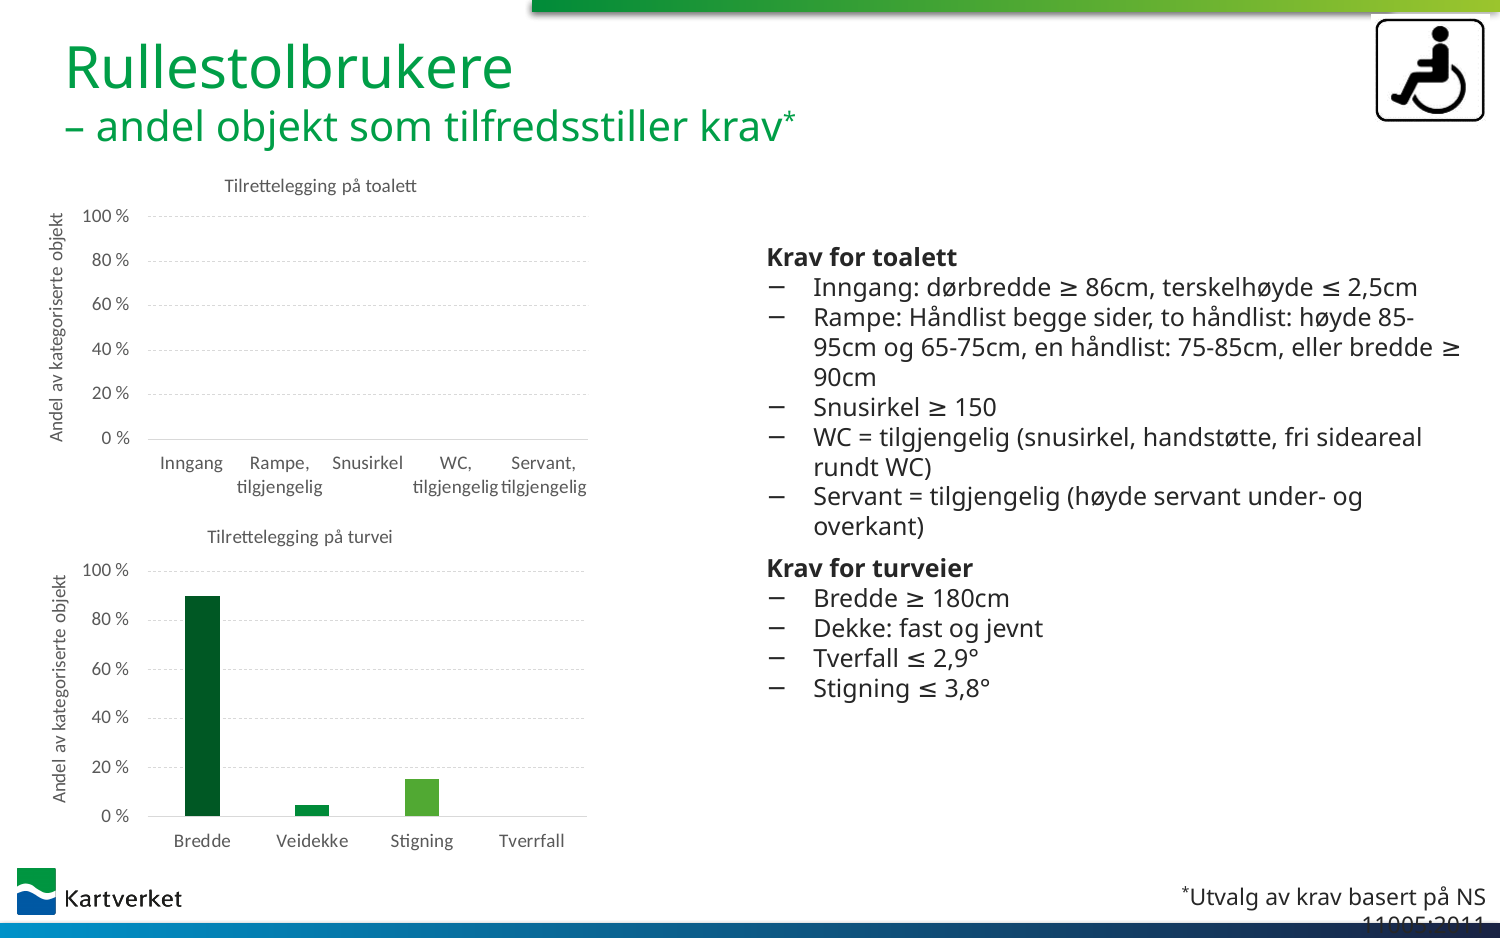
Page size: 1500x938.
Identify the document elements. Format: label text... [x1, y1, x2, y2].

picture [41, 520, 598, 859]
picture [1371, 13, 1491, 127]
text_box Krav for toalett Inngang: dørbredde ≥ 86cm, terskelhøyde ≤ 2,5cm Rampe: Håndlist begge sider, to håndlist: høyde 85-95cm og 65-75cm, en håndlist: 75-85cm, eller bredde ≥ 90cm Snusirkel ≥ 150 WC = tilgjengelig (snusirkel, handstøtte, fri sideareal rundt WC) Servant = tilgjengelig (høyde servant under- og overkant) [751, 234, 1483, 545]
picture [41, 166, 599, 505]
text_box Rullestolbrukere – andel objekt som tilfredsstiller krav* [49, 14, 1431, 158]
text_box Krav for turveier Bredde ≥ 180cm Dekke: fast og jevnt Tverfall ≤ 2,9° Stigning ≤ 3,8° [751, 545, 1483, 710]
text_box *Utvalg av krav basert på NS 11005:2011 [1068, 873, 1500, 938]
